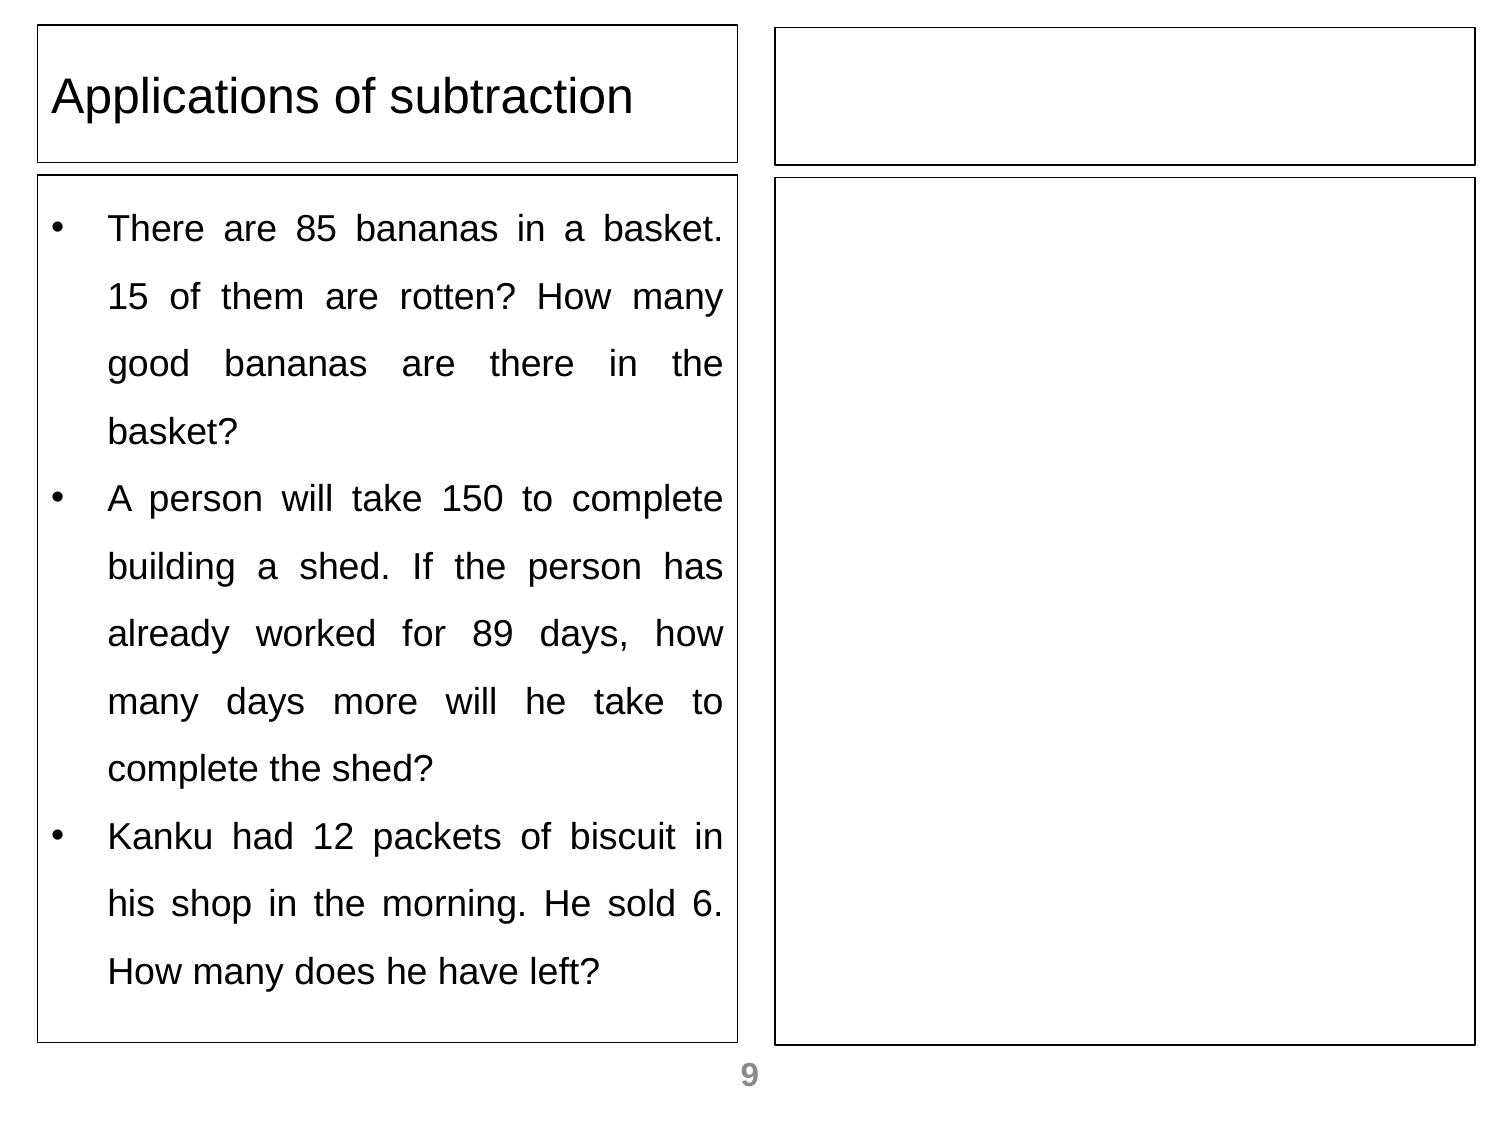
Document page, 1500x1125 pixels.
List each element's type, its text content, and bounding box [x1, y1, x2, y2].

text_box There are 85 bananas in a basket. 15 of them are rotten? How many good bananas are there in the basket? A person will take 150 to complete building a shed. If the person has already worked for 89 days, how many days more will he take to complete the shed? Kanku had 12 packets of biscuit in his shop in the morning. He sold 6. How many does he have left? [37, 174, 738, 1043]
text_box [774, 27, 1475, 165]
text_box [774, 177, 1475, 1046]
slide_number 9 [512, 1042, 988, 1103]
text_box [738, 199, 747, 788]
text_box [1475, 201, 1484, 791]
text_box Applications of subtraction [37, 24, 738, 163]
